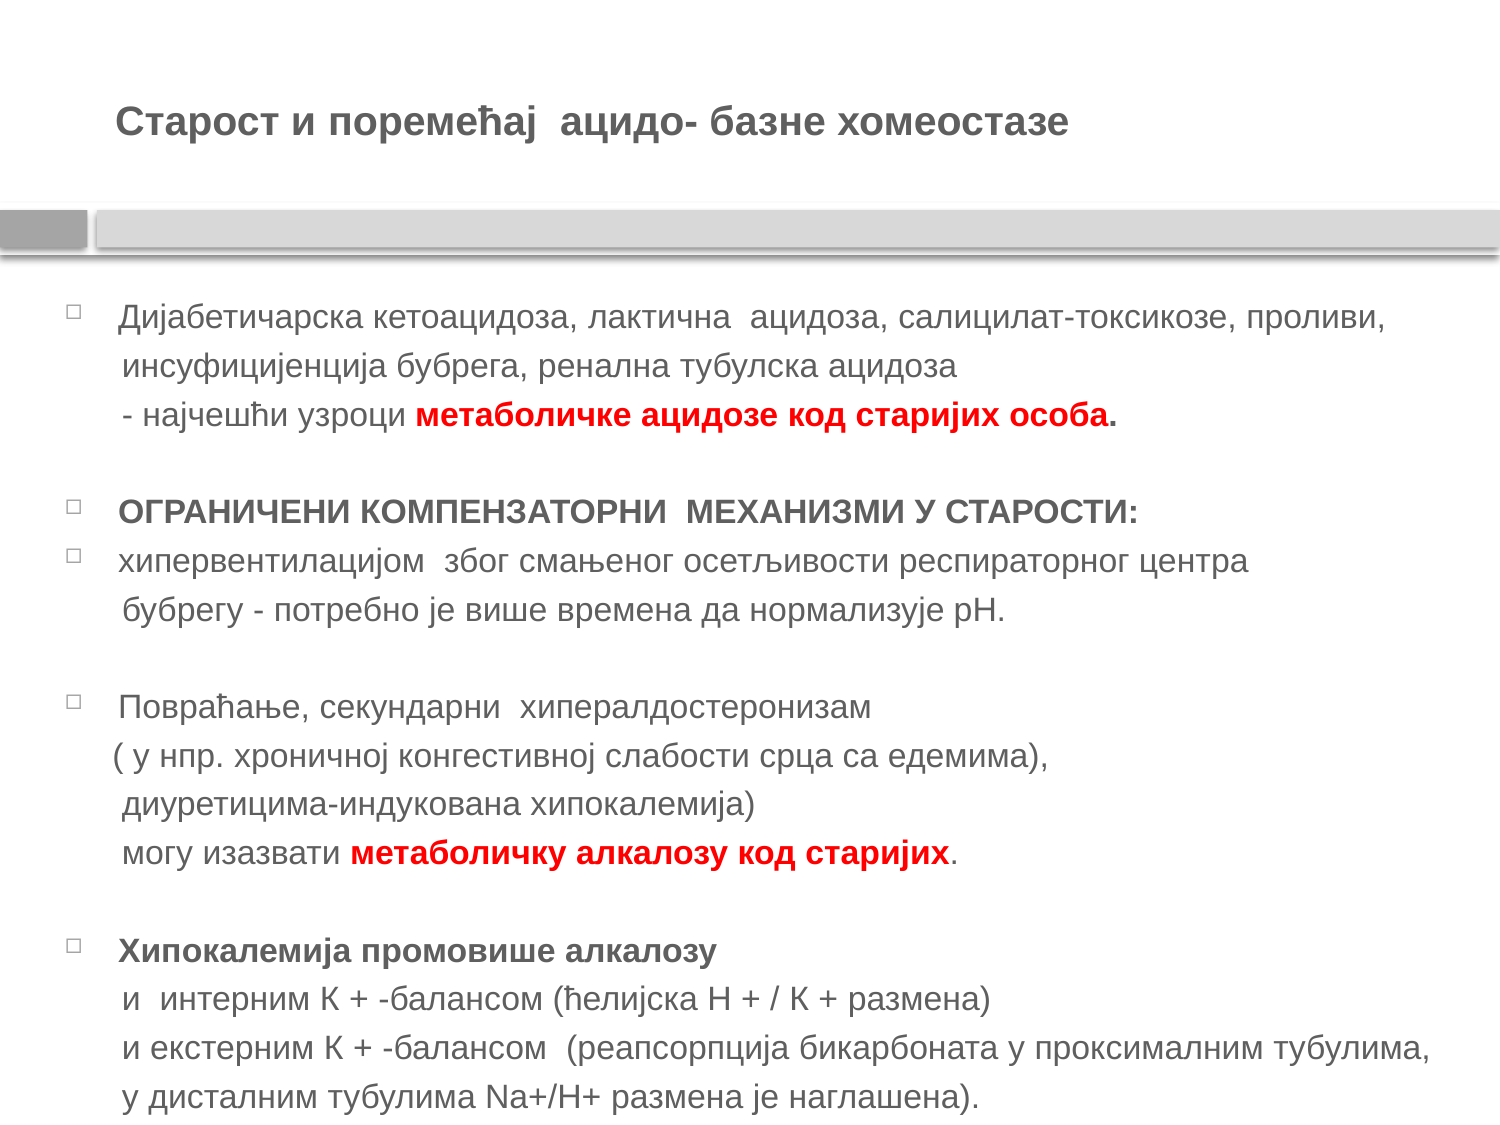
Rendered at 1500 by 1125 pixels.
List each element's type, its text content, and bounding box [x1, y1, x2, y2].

title Старост и поремећај ацидо- базне хомеостазе [100, 37, 1438, 200]
list Дијабетичарска кетоацидоза, лактична ацидоза, салицилат-токсикозе, проливи, инсуфицијенција бубрега, ренална тубулска ацидоза - најчешћи узроци метаболичке ацидозе код старијих особа. ОГРАНИЧЕНИ КОМПЕНЗАТОРНИ МЕХАНИЗМИ У СТАРОСТИ: хипервентилацијом због смањеног осетљивости респираторног центра бубрегу - потребно је више времена да нормализује pH. Повраћање, секундарни хипералдостеронизам ( у нпр. хроничној конгестивној слабости срца са едемима), диуретицима-индукована хипокалемија) могу изазвати метаболичку алкалозу код старијих. Хипокалемија промовише алкалозу и интерним К + -балансом (ћелијска Н + / К + размена) и екстерним К + -балансом (реапсорпција бикарбоната у проксималним тубулима, у дисталним тубулима Na+/H+ размена је наглашена). [50, 287, 1500, 1125]
